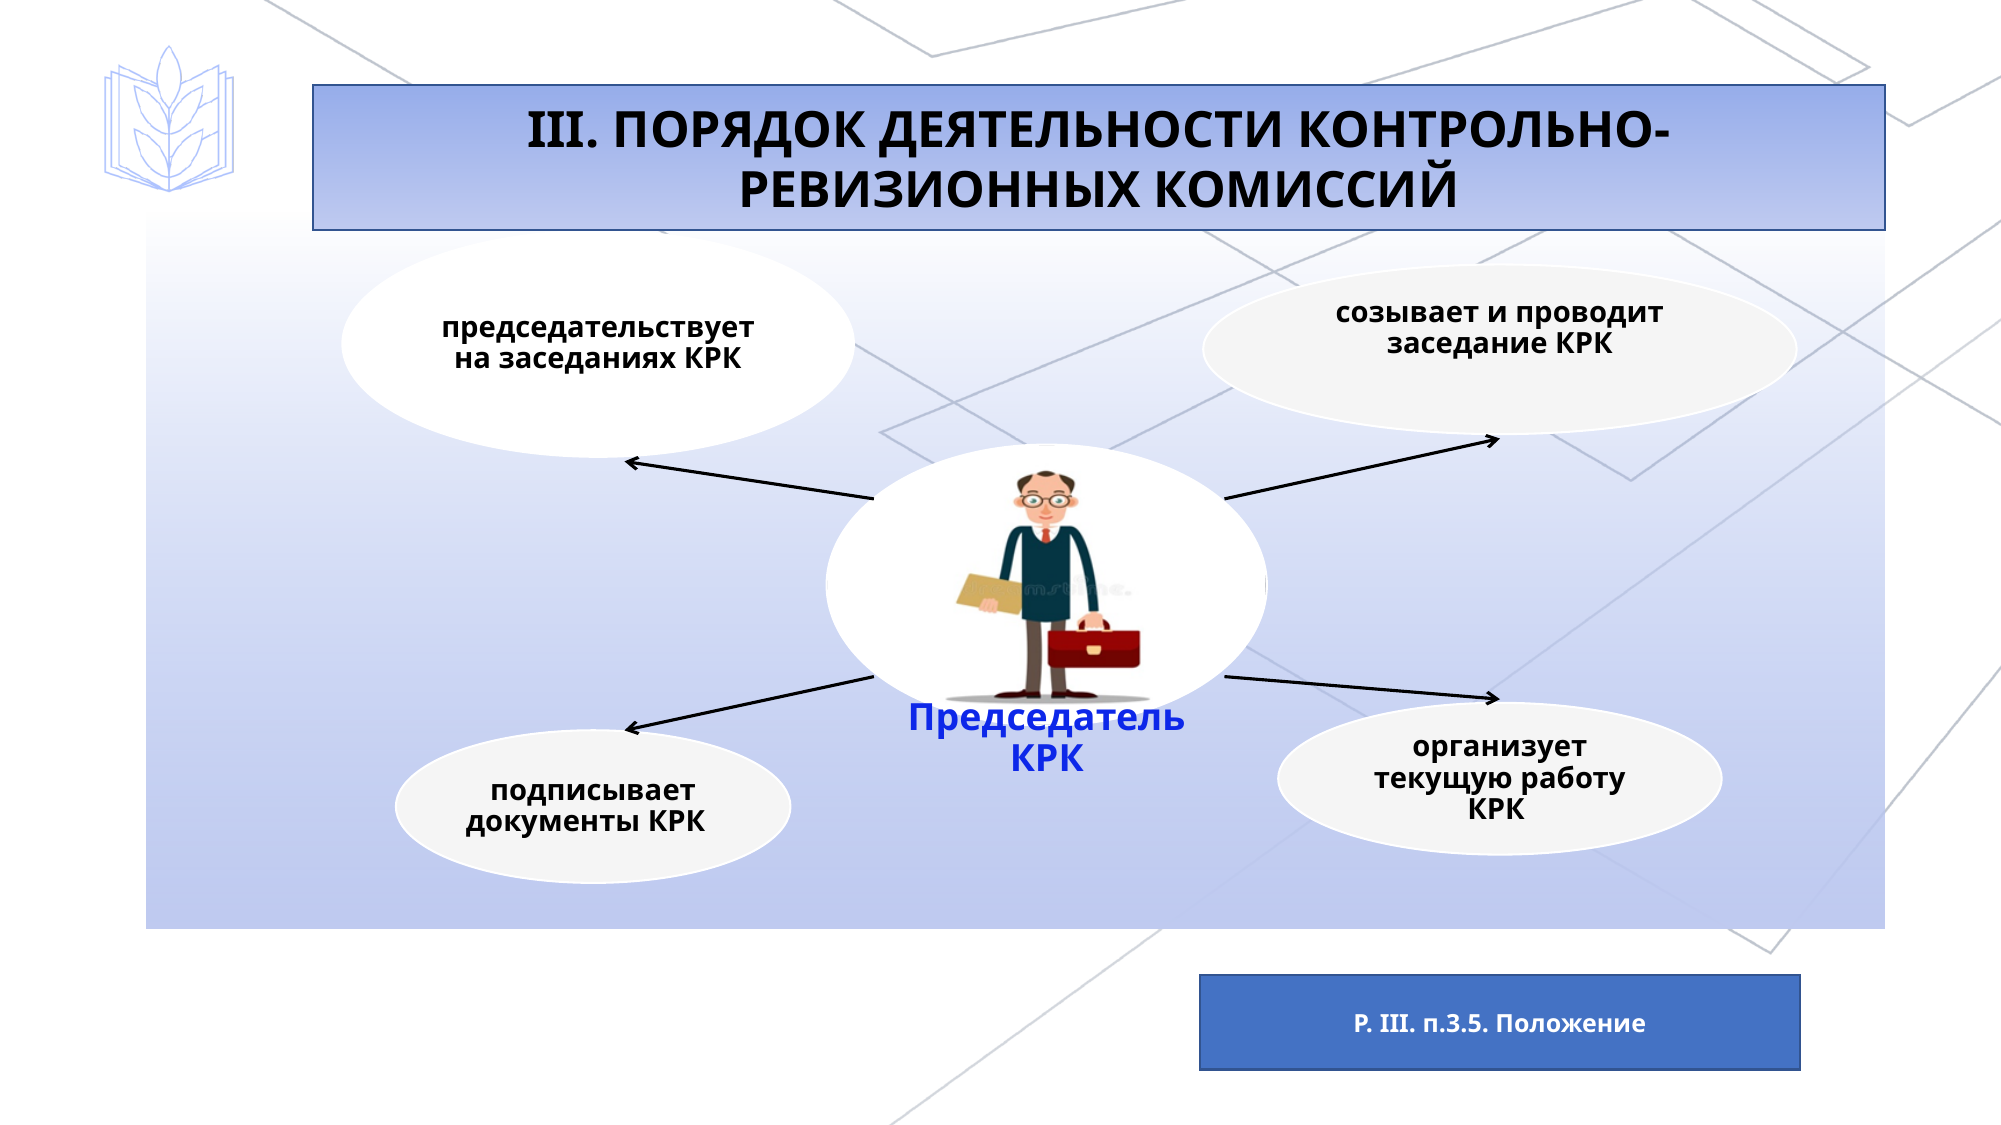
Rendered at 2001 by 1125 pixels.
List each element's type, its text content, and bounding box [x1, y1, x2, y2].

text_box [146, 210, 1885, 929]
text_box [1224, 438, 1500, 499]
picture [78, 26, 263, 211]
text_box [1224, 676, 1500, 700]
text_box [500, 77, 1500, 84]
text_box Р. III. п.3.5. Положение [1199, 974, 1801, 1071]
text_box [624, 676, 874, 731]
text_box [624, 461, 874, 499]
text_box III. ПОРЯДОК ДЕЯТЕЛЬНОСТИ КОНТРОЛЬНО-РЕВИЗИОННЫХ КОМИССИЙ [312, 84, 1886, 231]
